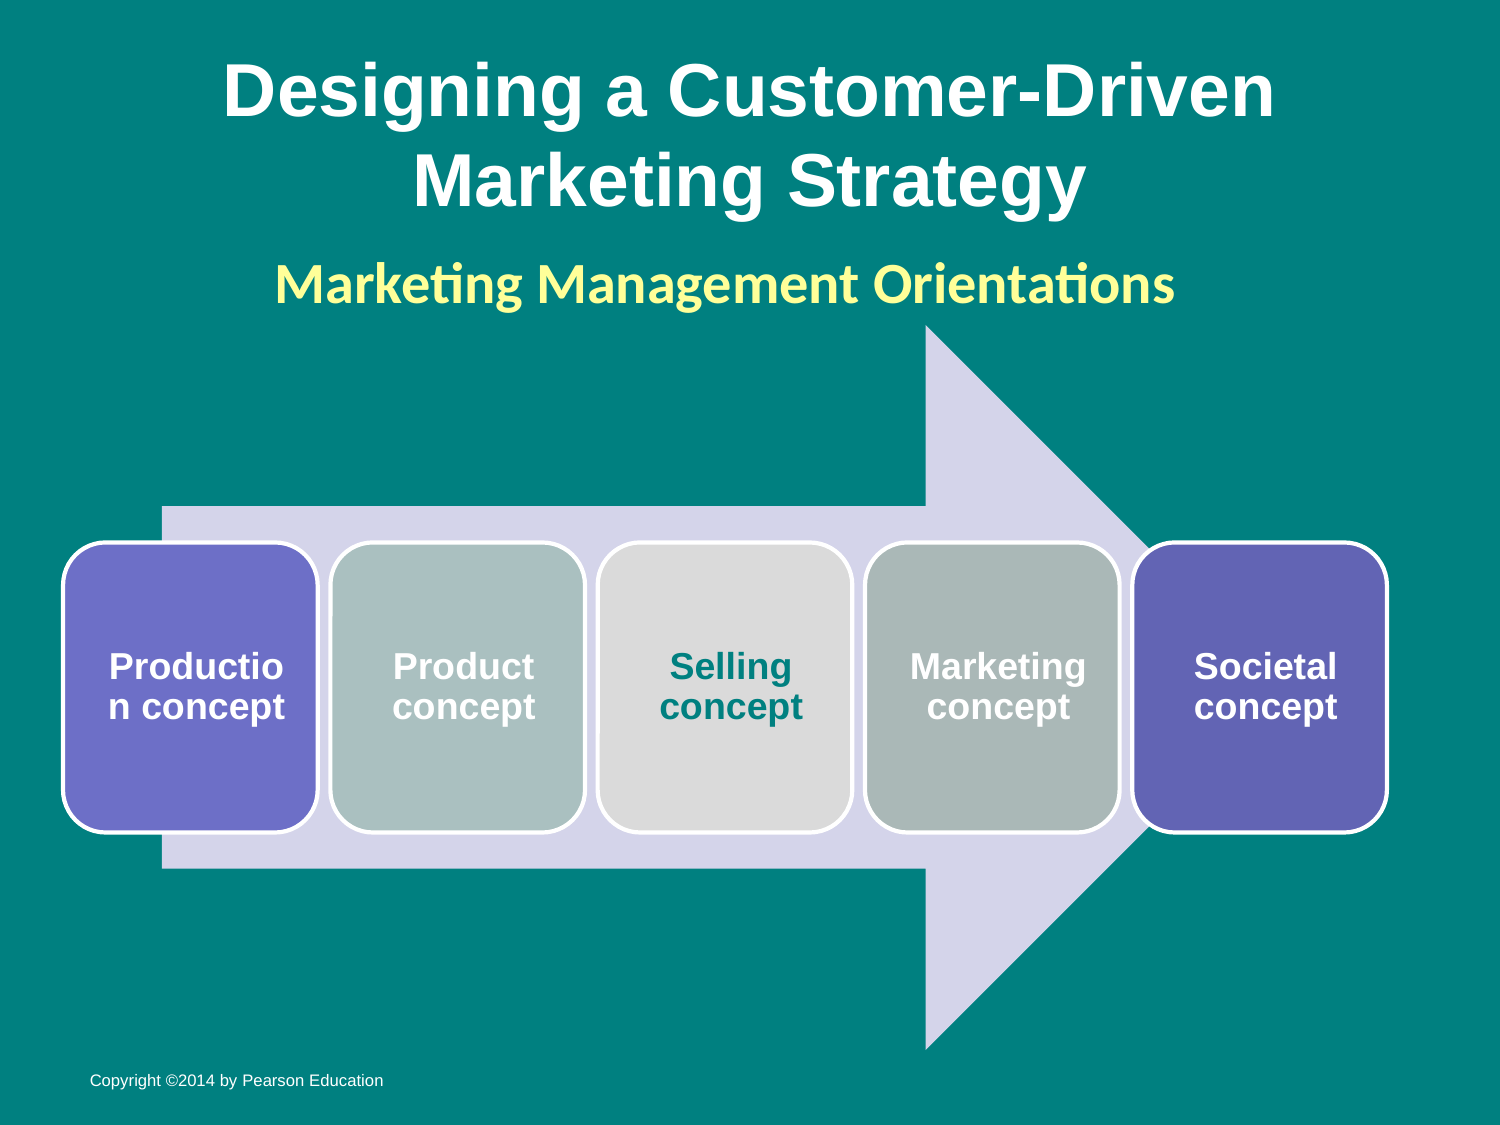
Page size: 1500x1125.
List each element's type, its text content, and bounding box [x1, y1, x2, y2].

text_box Copyright ©2014 by Pearson Education [74, 1062, 825, 1098]
list Marketing Management Orientations [24, 237, 1426, 301]
title Designing a Customer-Driven Marketing Strategy [112, 37, 1388, 226]
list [62, 324, 1388, 1051]
